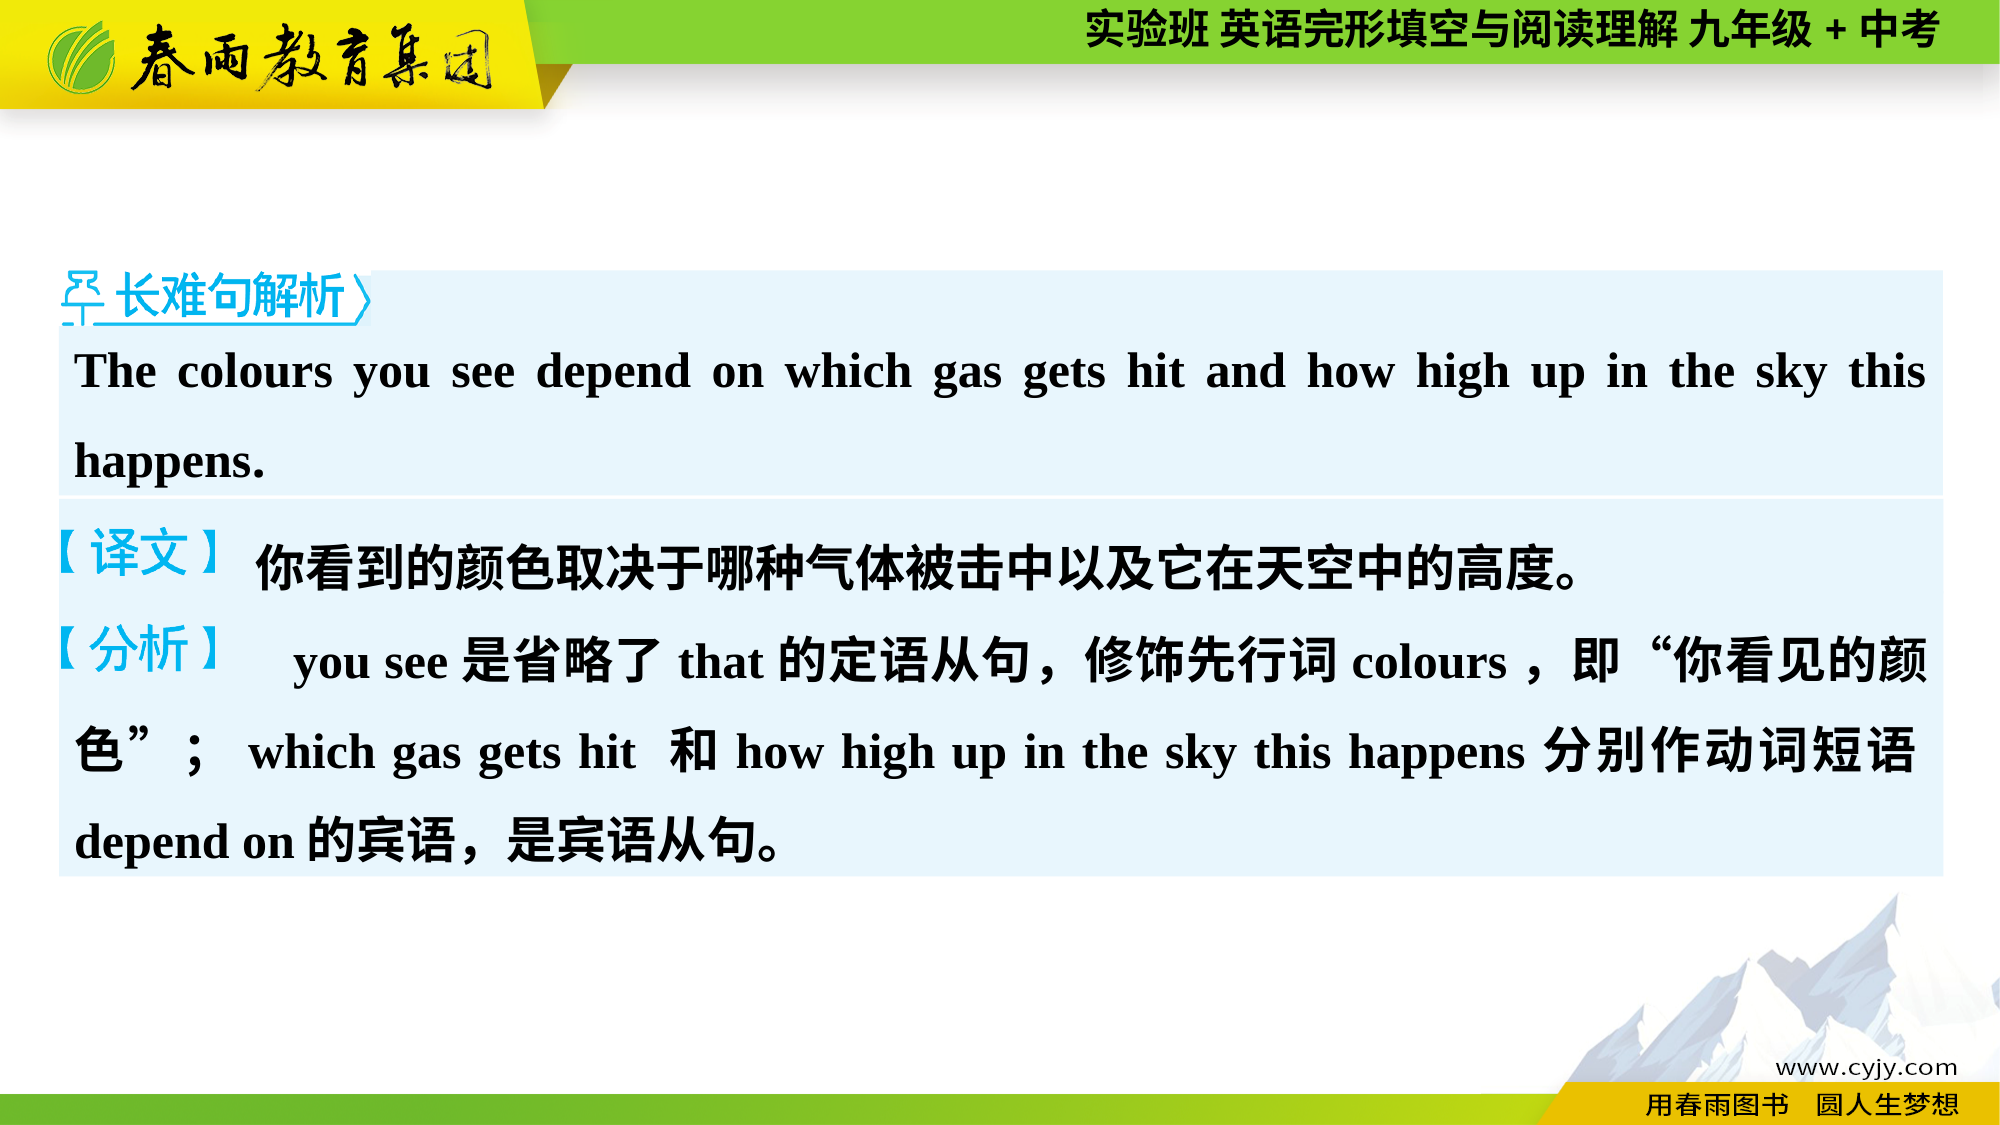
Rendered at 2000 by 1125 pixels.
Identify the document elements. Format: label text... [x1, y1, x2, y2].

text_box The colours you see depend on which gas gets hit and how high up in the sky this happens. [58, 270, 1943, 496]
text_box you see是省略了that的定语从句，修饰先行词colours，即“你看见的颜色”；which gas gets hit 和how high up in the sky this happens分别作动词短语depend on的宾语，是宾语从句。 [59, 591, 1944, 877]
list 你看到的颜色取决于哪种气体被击中以及它在天空中的高度。 [59, 498, 1944, 591]
picture [0, 0, 2000, 1125]
